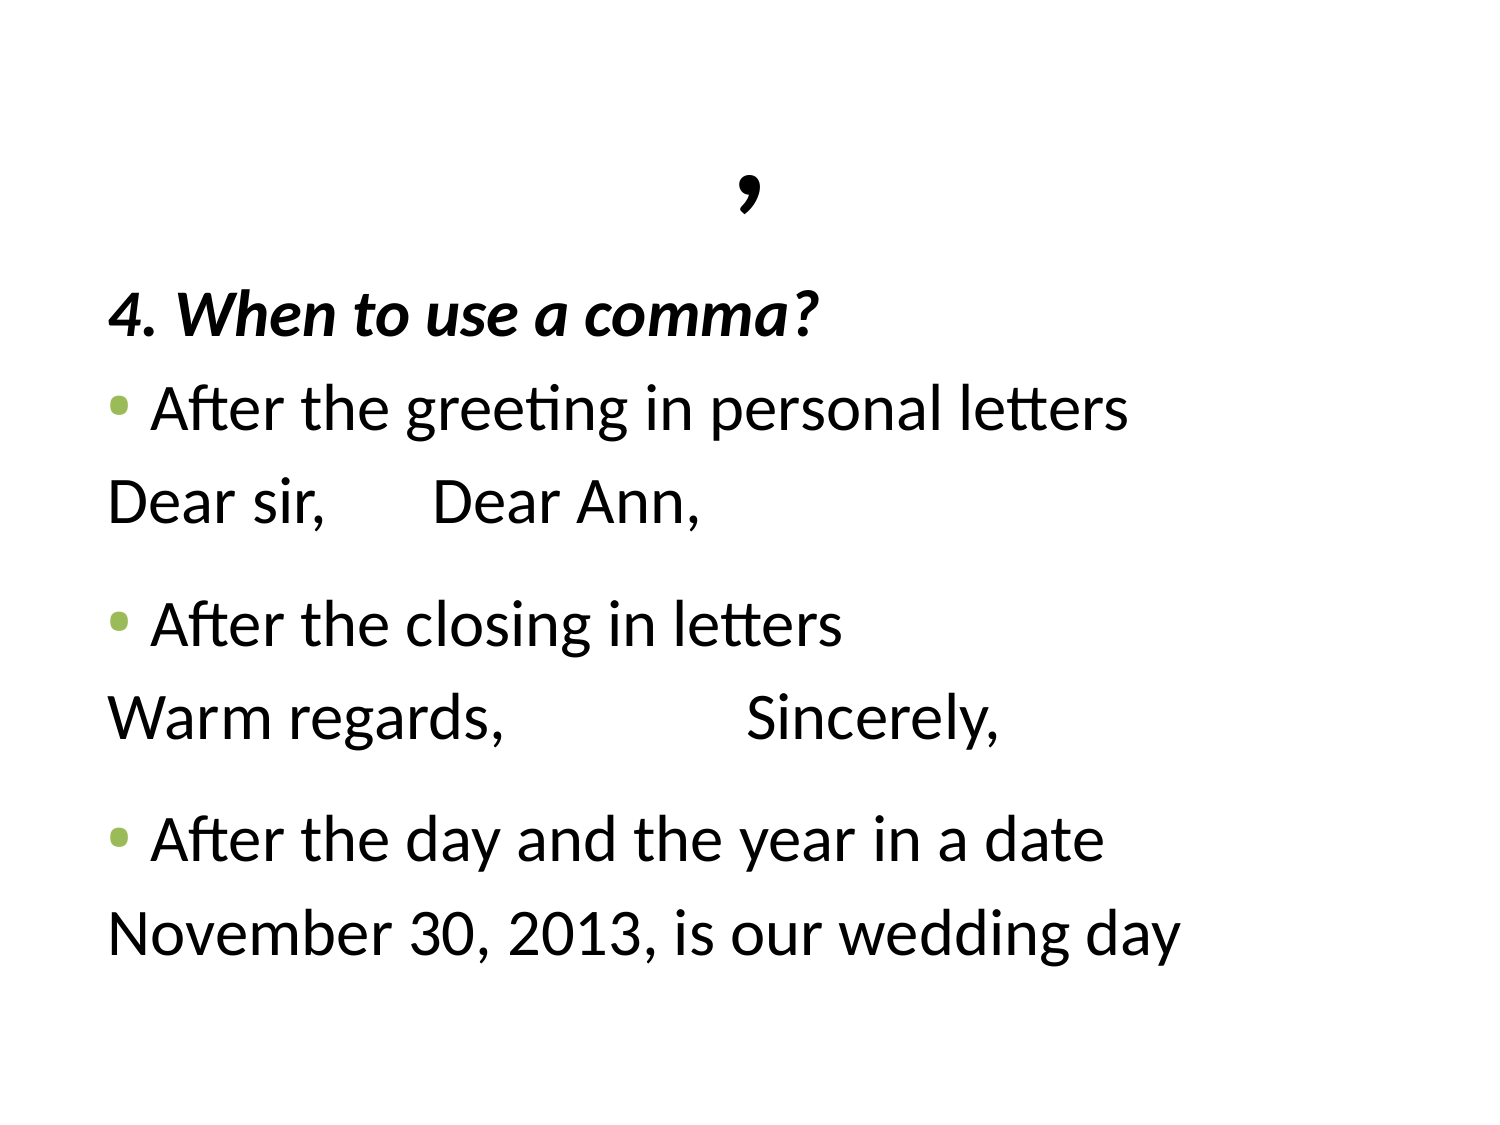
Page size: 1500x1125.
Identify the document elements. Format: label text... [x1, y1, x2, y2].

title , [75, 45, 1425, 233]
list 4. When to use a comma? After the greeting in personal letters Dear sir, Dear Ann, After the closing in letters Warm regards, Sincerely, After the day and the year in a date November 30, 2013, is our wedding day [75, 262, 1425, 1005]
